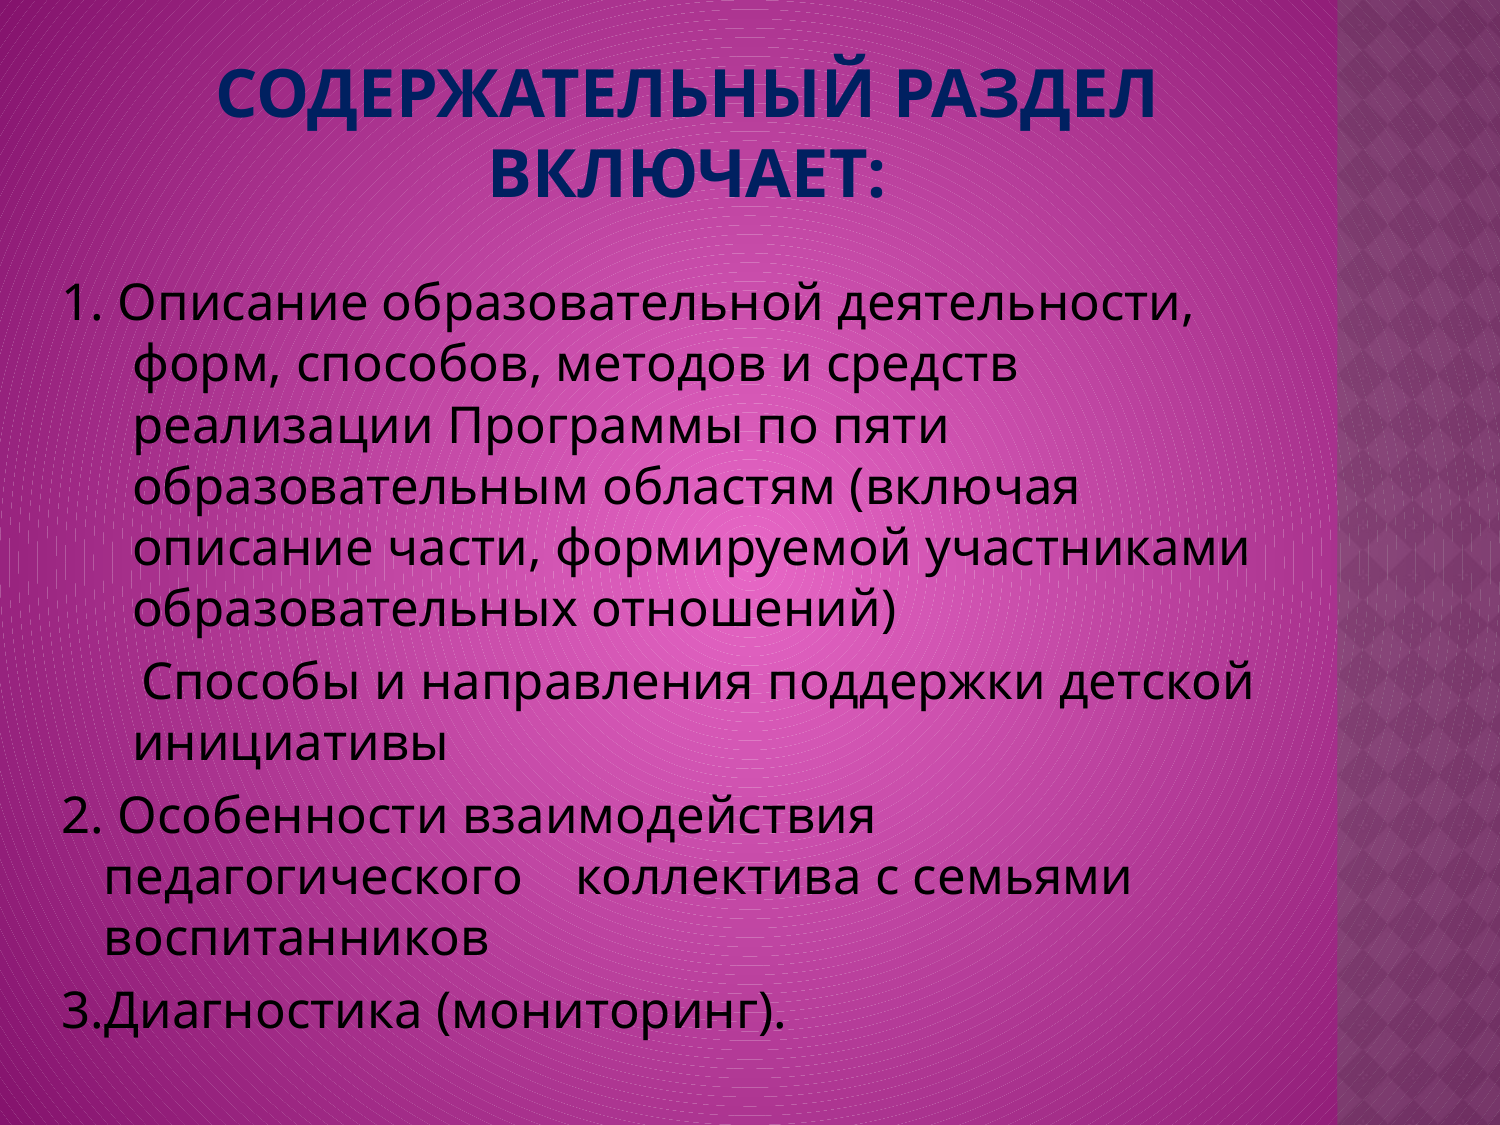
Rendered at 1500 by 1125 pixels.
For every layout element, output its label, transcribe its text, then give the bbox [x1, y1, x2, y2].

list 1. Описание образовательной деятельности, форм, способов, методов и средств реализации Программы по пяти образовательным областям (включая описание части, формируемой участниками образовательных отношений) Способы и направления поддержки детской инициативы 2. Особенности взаимодействия педагогического коллектива с семьями воспитанников 3.Диагностика (мониторинг). [46, 262, 1325, 1062]
title Содержательный раздел включает: [75, 35, 1300, 211]
